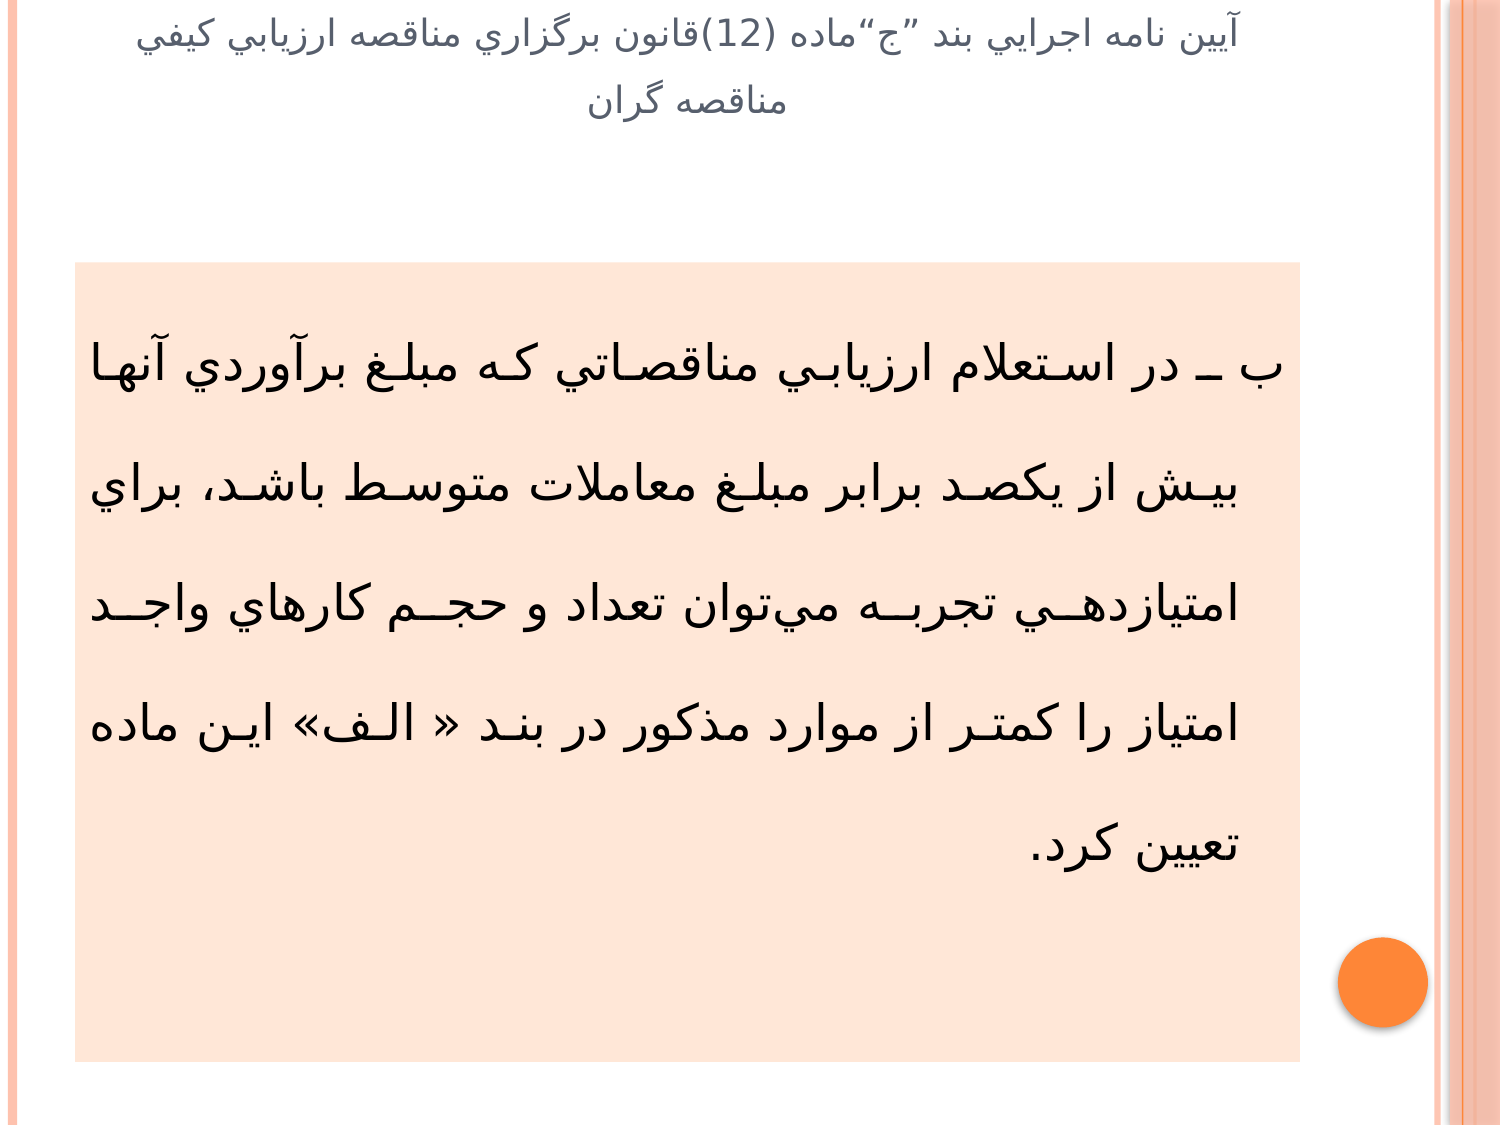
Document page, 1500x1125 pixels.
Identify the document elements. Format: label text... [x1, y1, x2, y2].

title آيين نامه اجرايي بند ”ج“ماده (12)قانون برگزاري مناقصه ارزيابي كيفي مناقصه گران [75, 45, 1300, 129]
list ب ـ در استعلام ارزيابي مناقصاتي كه مبلغ برآوردي آنها بيش از يكصد برابر مبلغ معاملات متوسط باشد، براي امتيازدهي تجربه مي‌توان تعداد و حجم كارهاي واجد امتياز را كمتر از موارد مذكور در بند « الف» اين ماده تعيين كرد. [75, 262, 1300, 1062]
